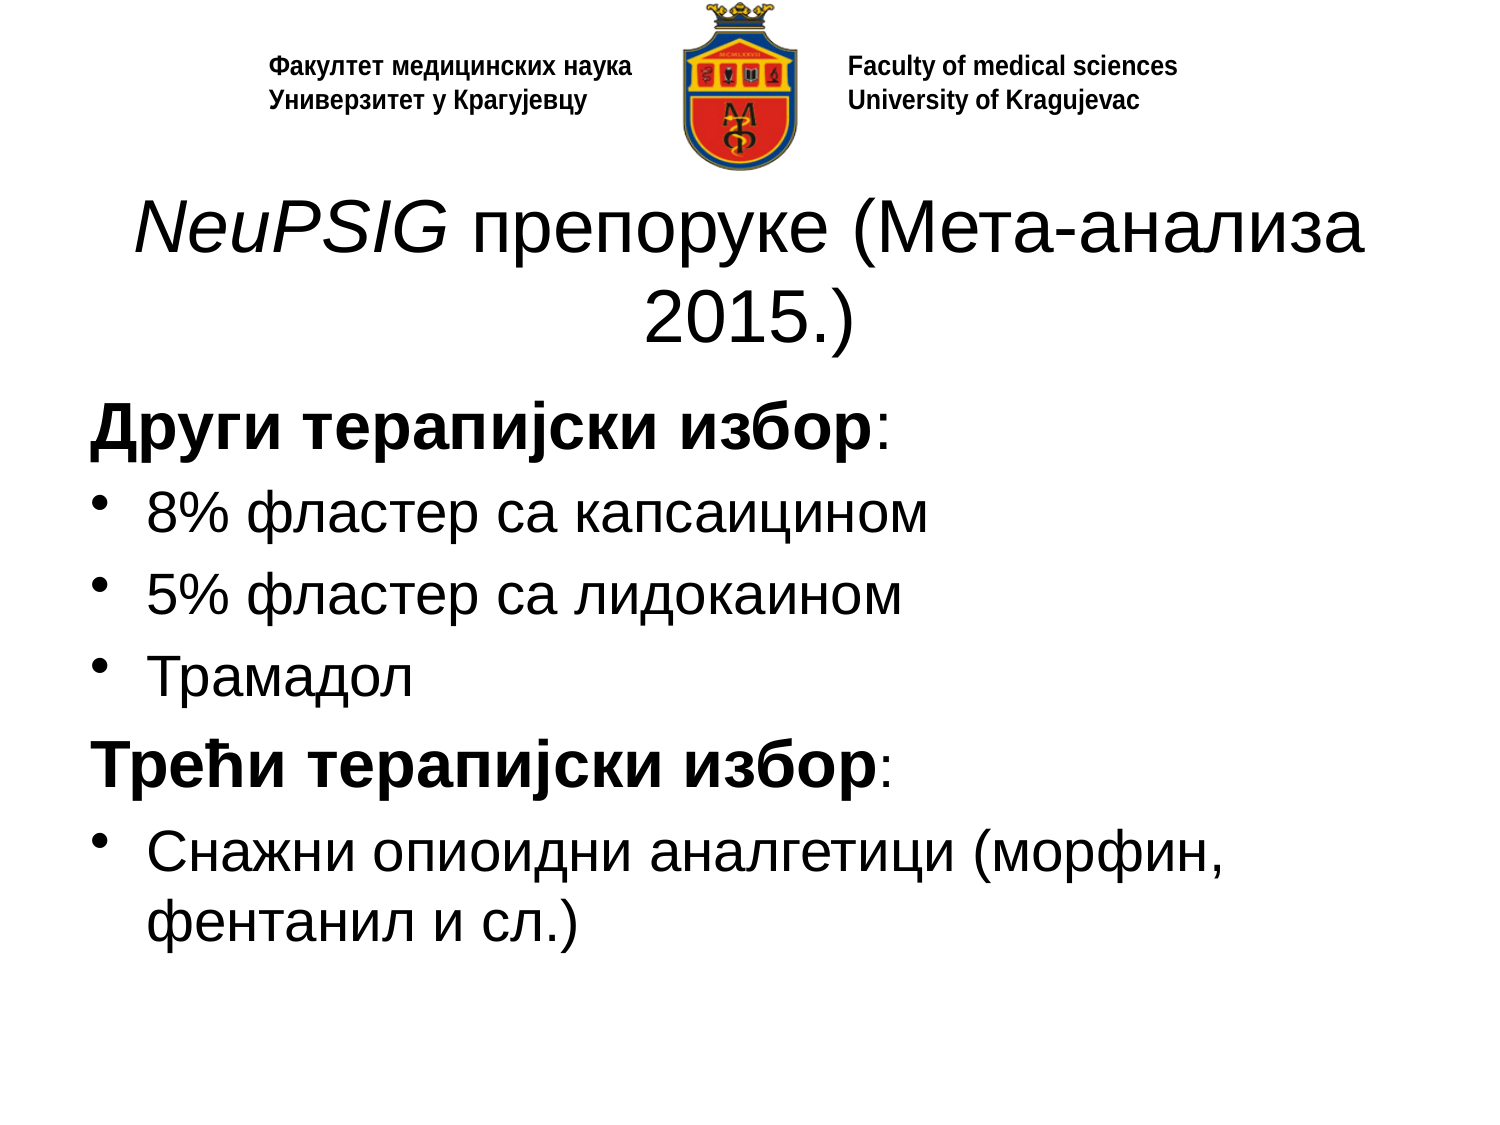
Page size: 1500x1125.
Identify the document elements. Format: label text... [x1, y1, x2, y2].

list Други терапијски избор: 8% фластер са капсаицином 5% фластер са лидокаином Трамадол Трећи терапијски избор: Снажни опиоидни аналгетици (морфин, фентанил и сл.) [74, 374, 1426, 1118]
title NeuPSIG препоруке (Мета-анализа 2015.) [74, 173, 1426, 362]
